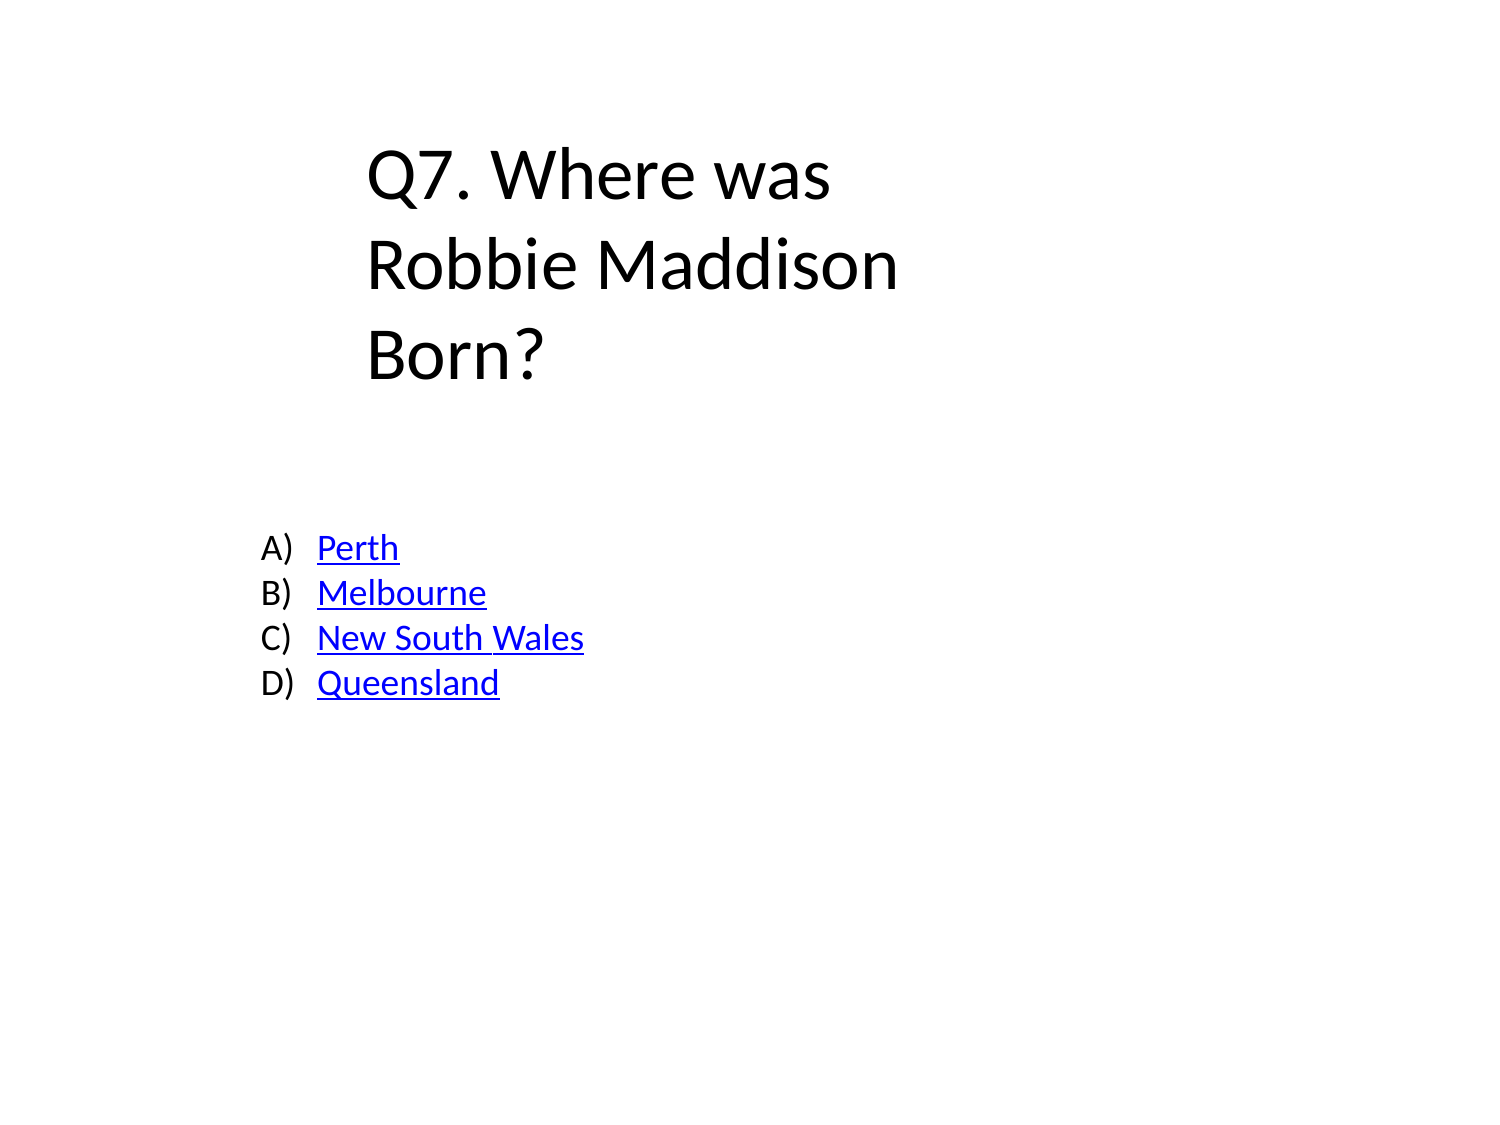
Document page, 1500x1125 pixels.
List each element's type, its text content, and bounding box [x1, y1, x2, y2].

text_box Perth Melbourne New South Wales Queensland [246, 515, 985, 711]
text_box Q7. Where was Robbie Maddison Born? [351, 117, 938, 402]
